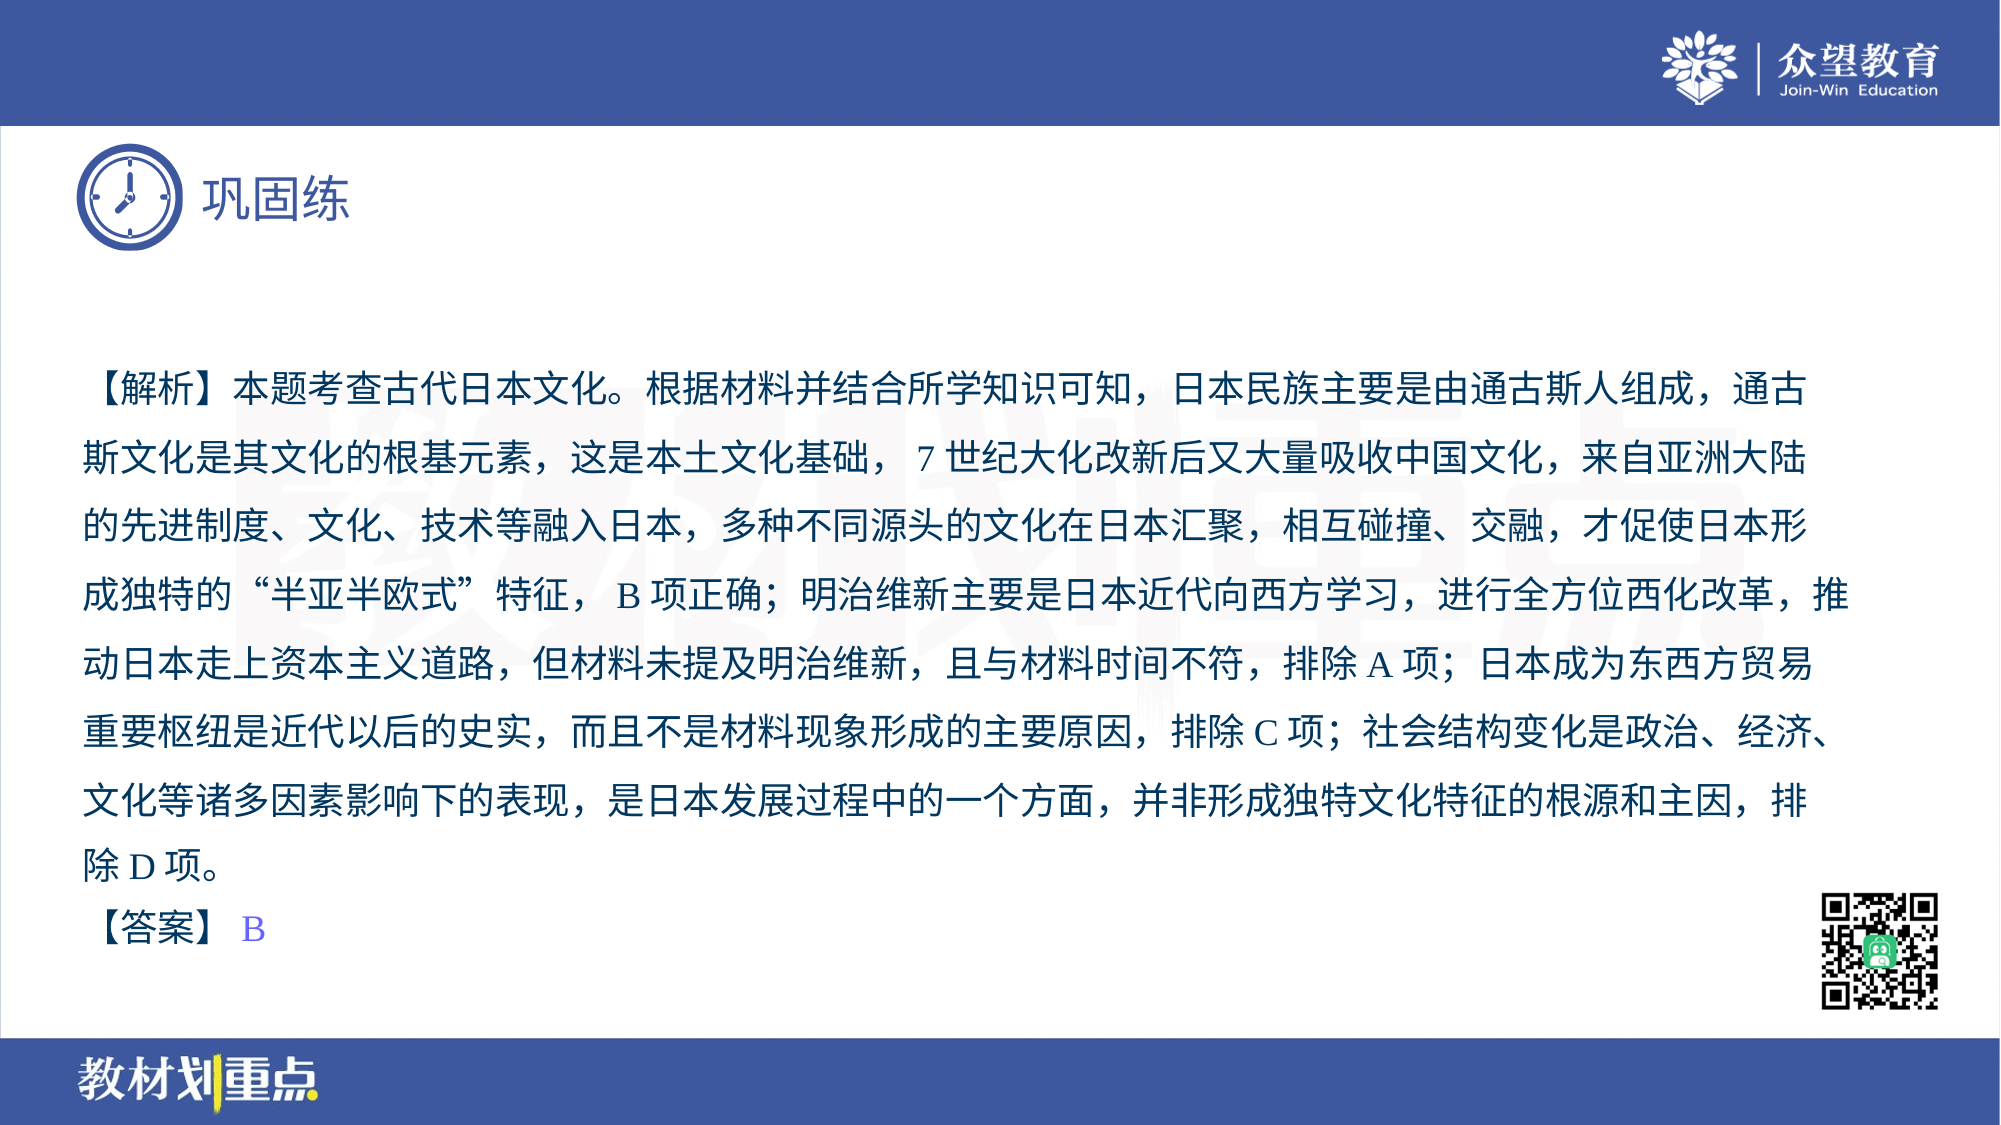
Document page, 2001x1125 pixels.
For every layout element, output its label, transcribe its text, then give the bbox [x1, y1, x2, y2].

picture [0, 0, 2000, 1125]
text_box 【解析】本题考查古代日本文化。根据材料并结合所学知识可知，日本民族主要是由通古斯人组成，通古 斯文化是其文化的根基元素，这是本土文化基础，7世纪大化改新后又大量吸收中国文化，来自亚洲大陆 的先进制度、文化、技术等融入日本，多种不同源头的文化在日本汇聚，相互碰撞、交融，才促使日本形 成独特的“半亚半欧式”特征，B项正确；明治维新主要是日本近代向西方学习，进行全方位西化改革，推 动日本走上资本主义道路，但材料未提及明治维新，且与材料时间不符，排除A项；日本成为东西方贸易 重要枢纽是近代以后的史实，而且不是材料现象形成的主要原因，排除C项；社会结构变化是政治、经济、 文化等诸多因素影响下的表现，是日本发展过程中的一个方面，并非形成独特文化特征的根源和主因，排 除D项。 [82, 340, 1817, 881]
text_box 【答案】B [82, 882, 1817, 943]
